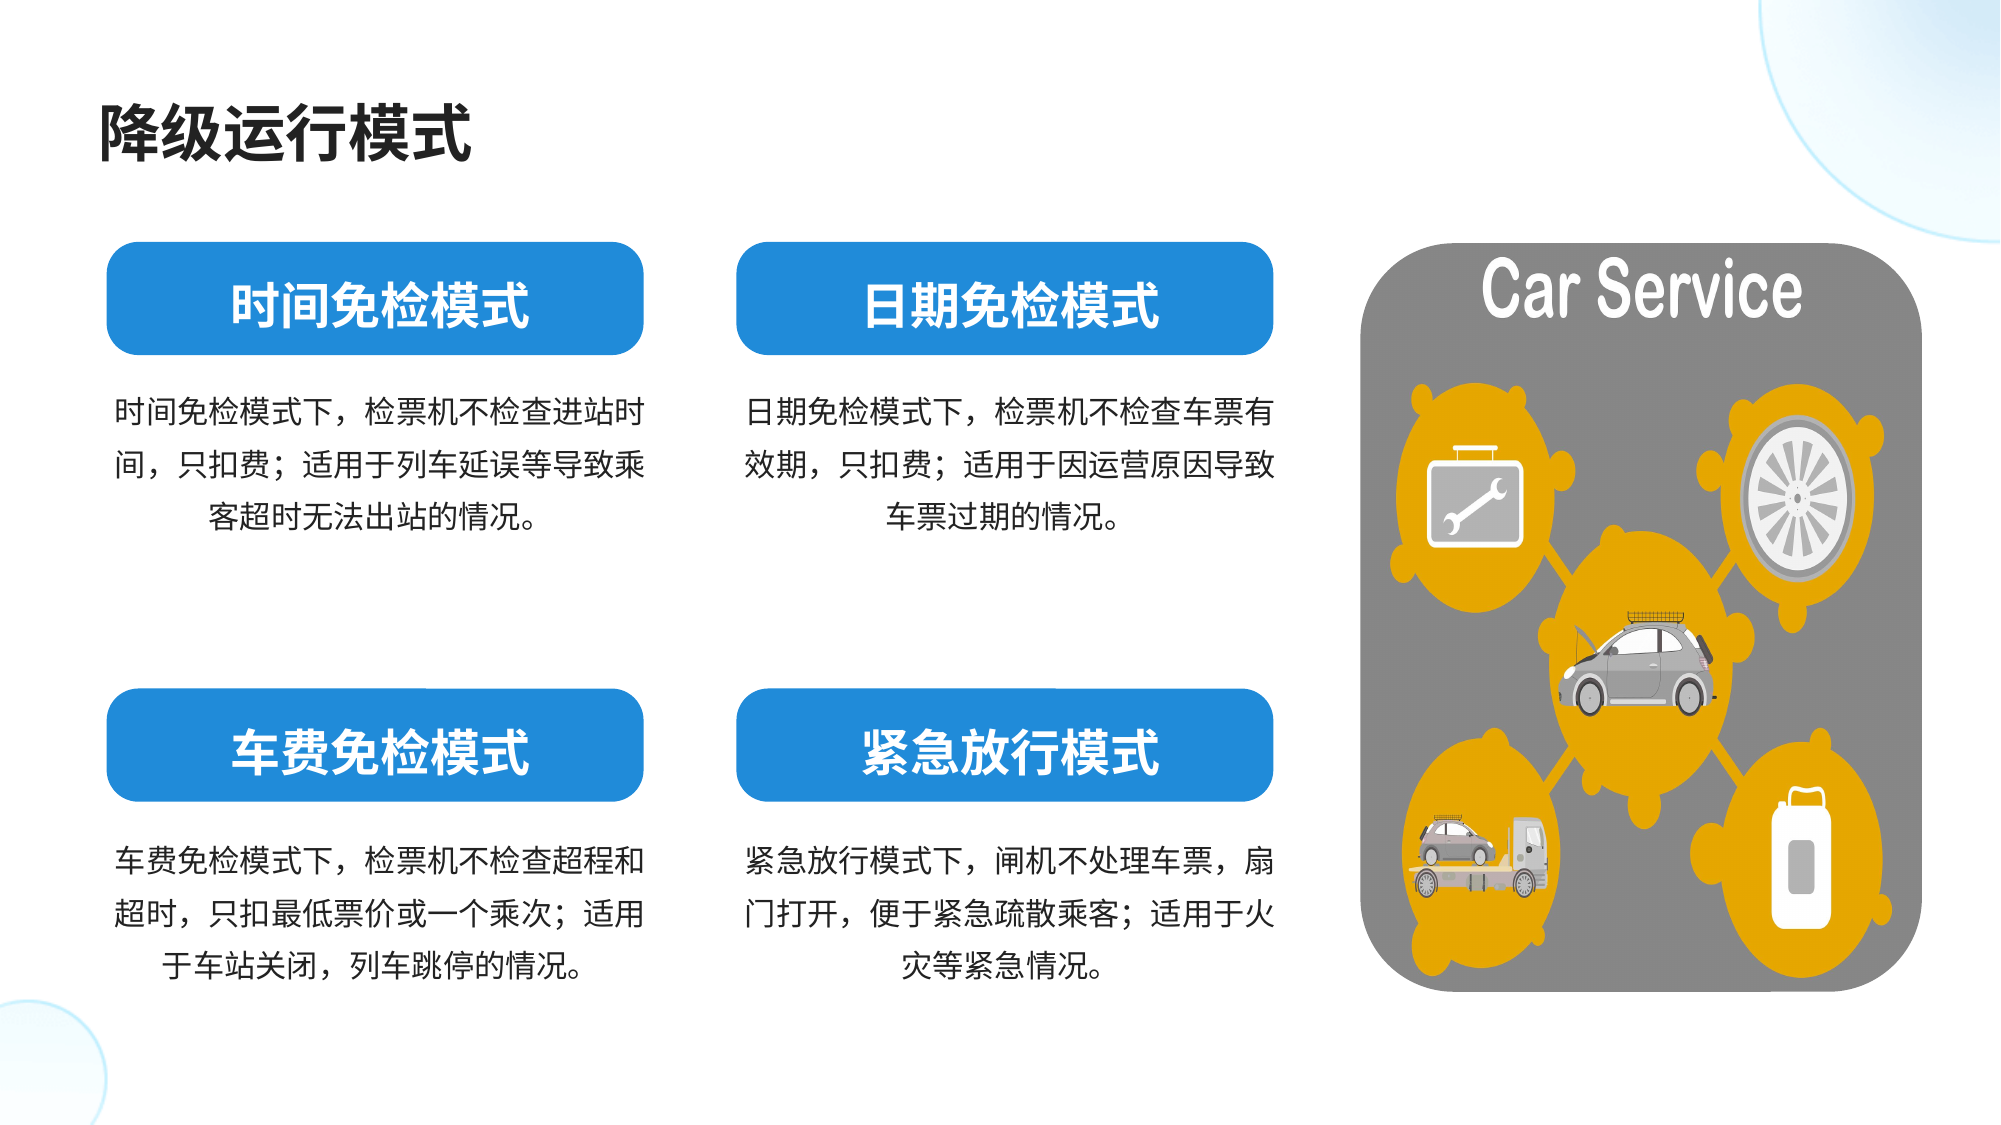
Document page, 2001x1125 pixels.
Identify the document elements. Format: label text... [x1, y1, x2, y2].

text_box 日期免检模式下，检票机不检查车票有效期，只扣费；适用于因运营原因导致车票过期的情况。 [723, 357, 1287, 564]
text_box 紧急放行模式 [767, 693, 1243, 798]
text_box 降级运行模式 [78, 43, 1922, 189]
text_box 车费免检模式下，检票机不检查超程和超时，只扣最低票价或一个乘次；适用于车站关闭，列车跳停的情况。 [93, 806, 657, 1014]
text_box [736, 688, 1274, 802]
text_box 紧急放行模式下，闸机不处理车票，扇门打开，便于紧急疏散乘客；适用于火灾等紧急情况。 [722, 806, 1287, 1014]
text_box 时间免检模式 [137, 246, 613, 351]
text_box 日期免检模式 [767, 246, 1243, 351]
text_box [736, 241, 1274, 356]
picture [0, 0, 2001, 1125]
text_box [106, 241, 644, 356]
text_box 时间免检模式下，检票机不检查进站时间，只扣费；适用于列车延误等导致乘客超时无法出站的情况。 [93, 357, 657, 564]
text_box 车费免检模式 [137, 693, 613, 798]
text_box [106, 688, 644, 802]
